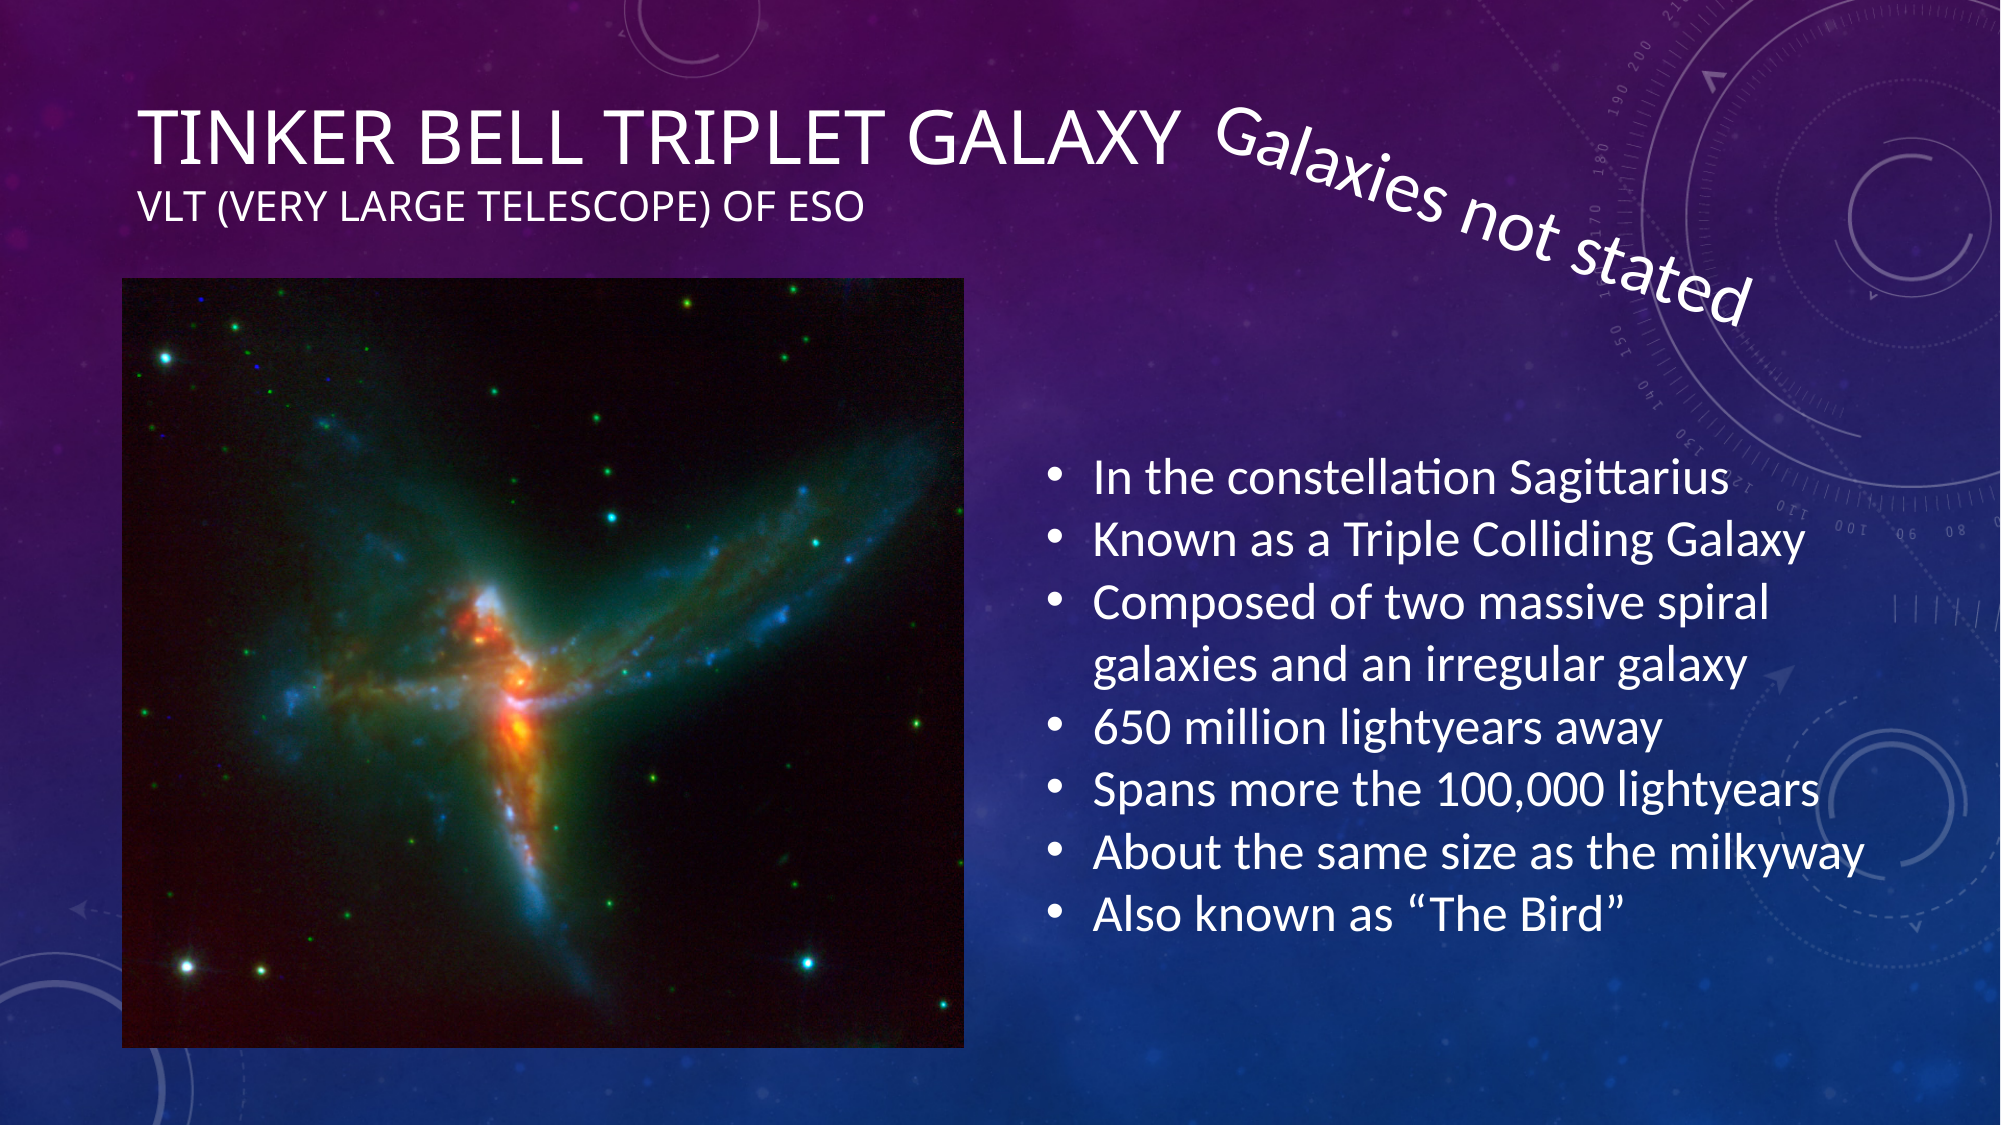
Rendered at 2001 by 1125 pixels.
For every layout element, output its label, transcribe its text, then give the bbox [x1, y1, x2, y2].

text_box In the constellation Sagittarius Known as a Triple Colliding Galaxy Composed of two massive spiral galaxies and an irregular galaxy 650 million lightyears away Spans more the 100,000 lightyears About the same size as the milkyway Also known as “The Bird” [1030, 434, 1953, 950]
text_box Galaxies not stated [1188, 65, 1784, 356]
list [121, 278, 964, 1049]
picture [0, 0, 2001, 1125]
title Tinker Bell Triplet galaxy VLT (very Large Telescope) of Eso [122, 39, 1784, 279]
